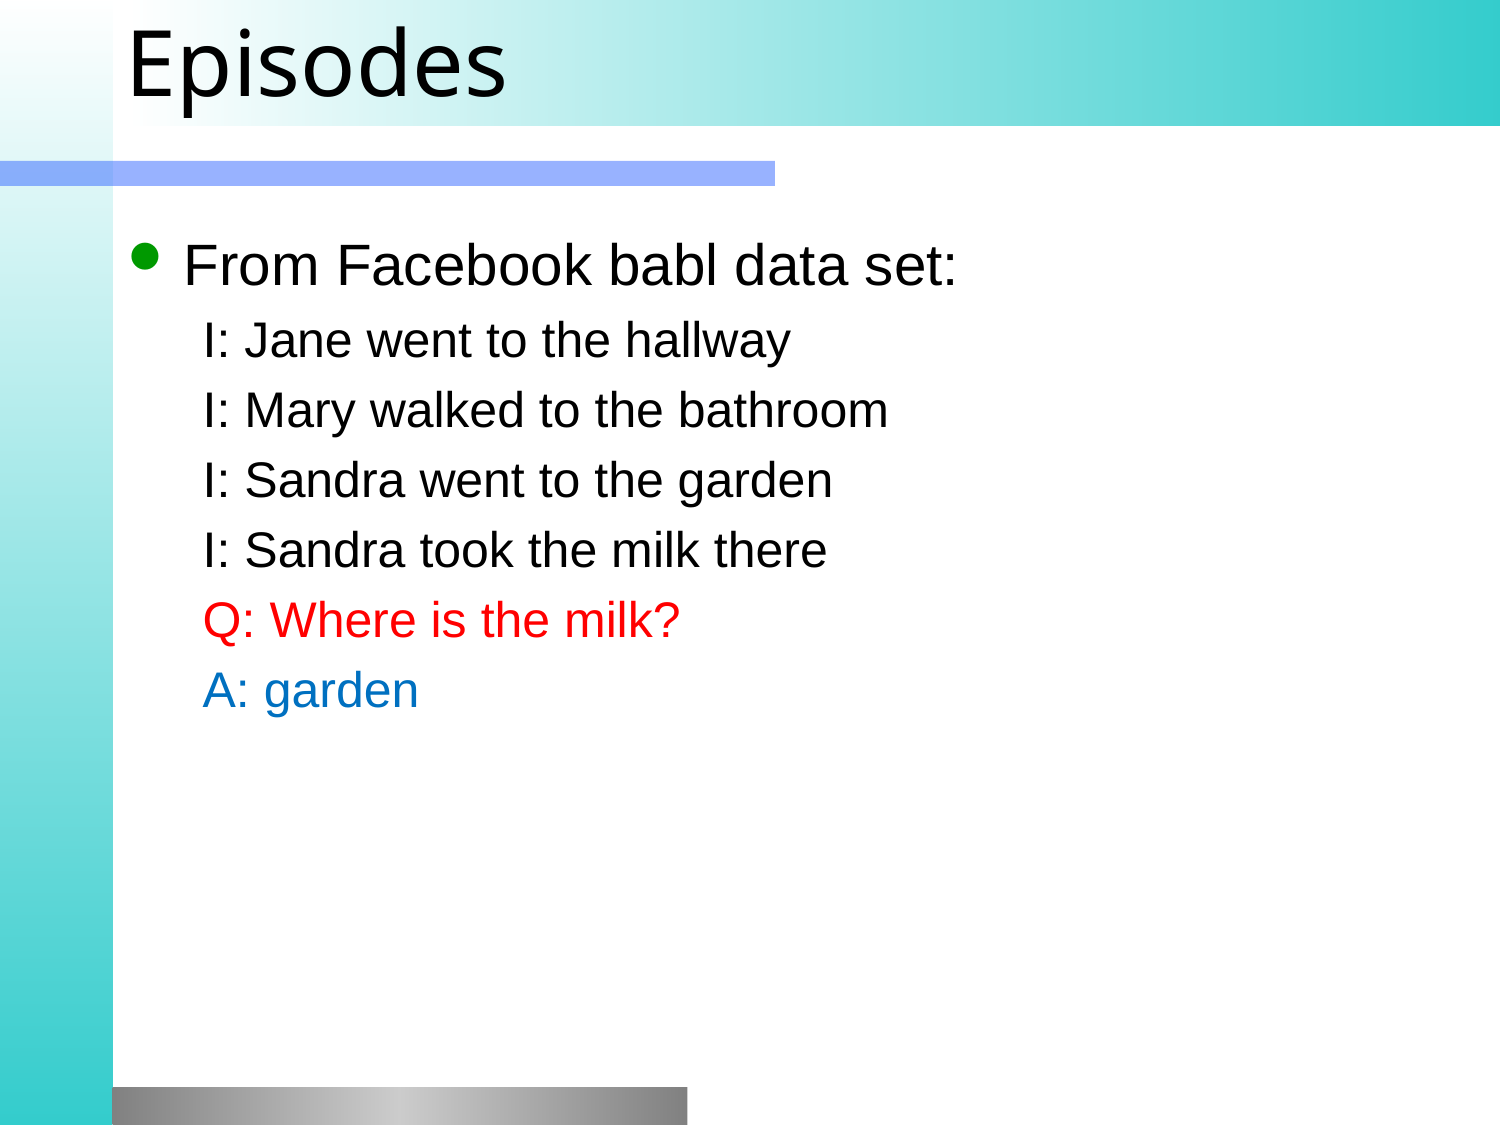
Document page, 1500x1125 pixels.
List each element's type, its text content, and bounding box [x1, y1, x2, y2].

title Episodes [110, 0, 1386, 121]
list From Facebook babl data set: I: Jane went to the hallway I: Mary walked to the bathroom I: Sandra went to the garden I: Sandra took the milk there Q: Where is the milk? A: garden [112, 219, 1388, 873]
